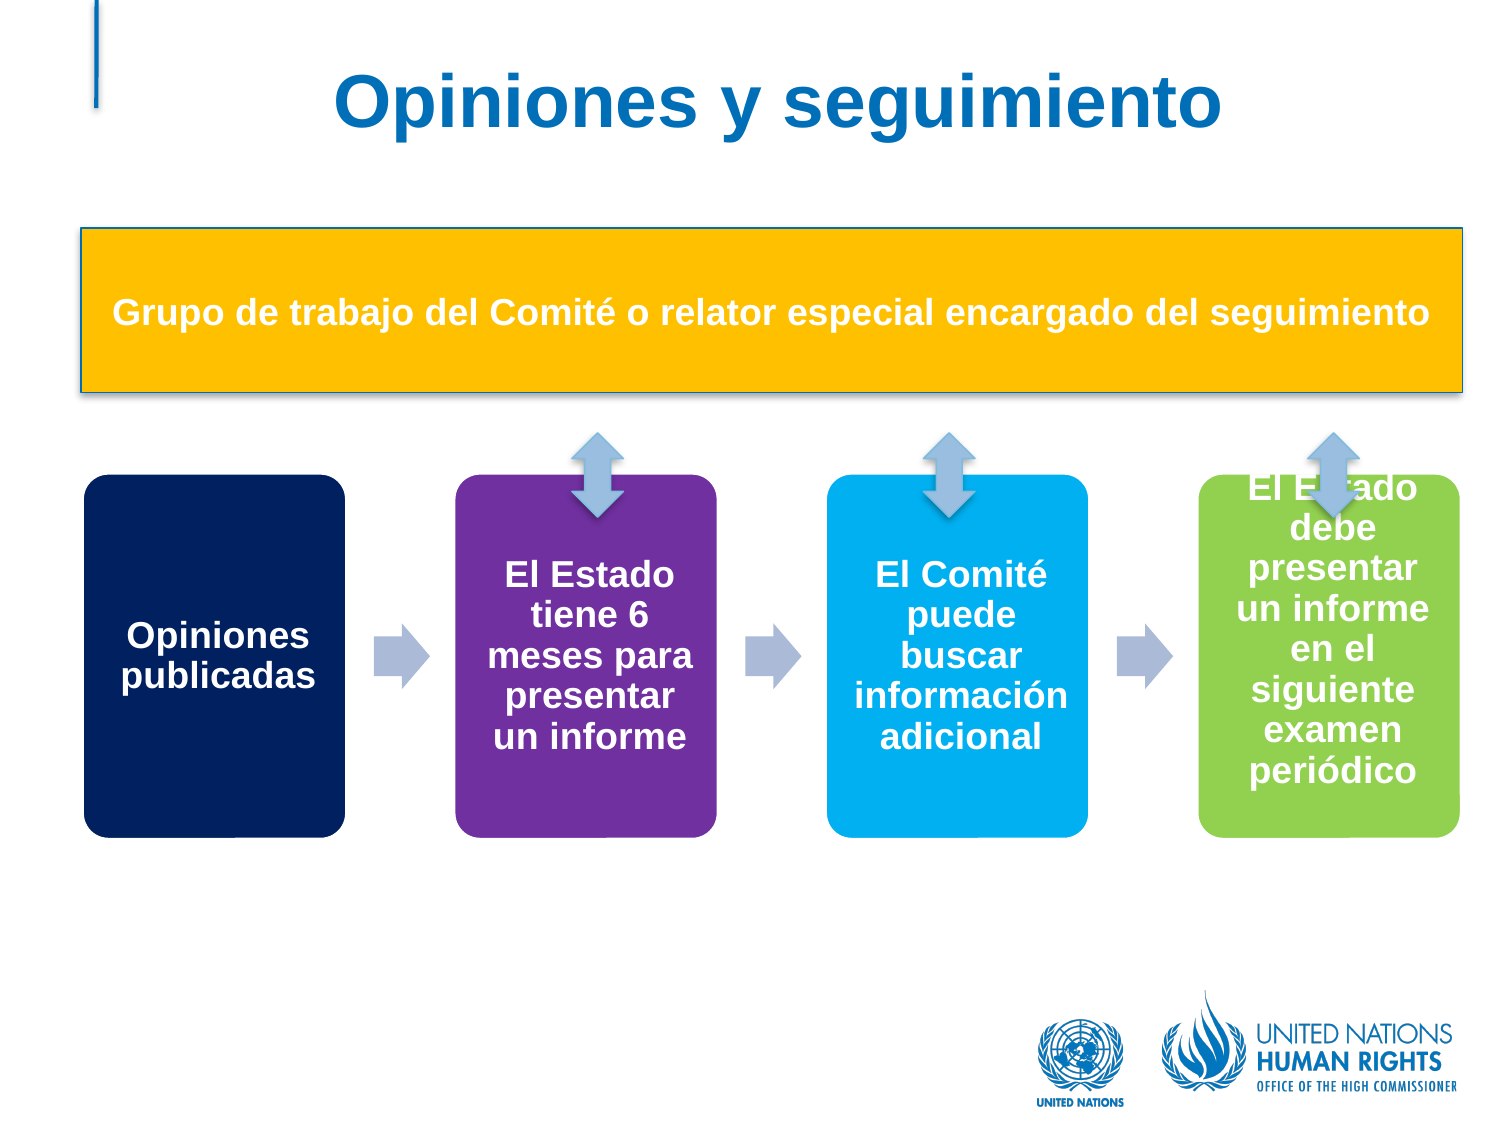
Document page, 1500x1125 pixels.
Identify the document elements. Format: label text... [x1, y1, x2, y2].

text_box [80, 284, 1463, 1029]
text_box Grupo de trabajo del Comité o relator especial encargado del seguimiento [80, 227, 1463, 284]
picture [1037, 1029, 1457, 1107]
title Opiniones y seguimiento [121, 45, 1437, 224]
